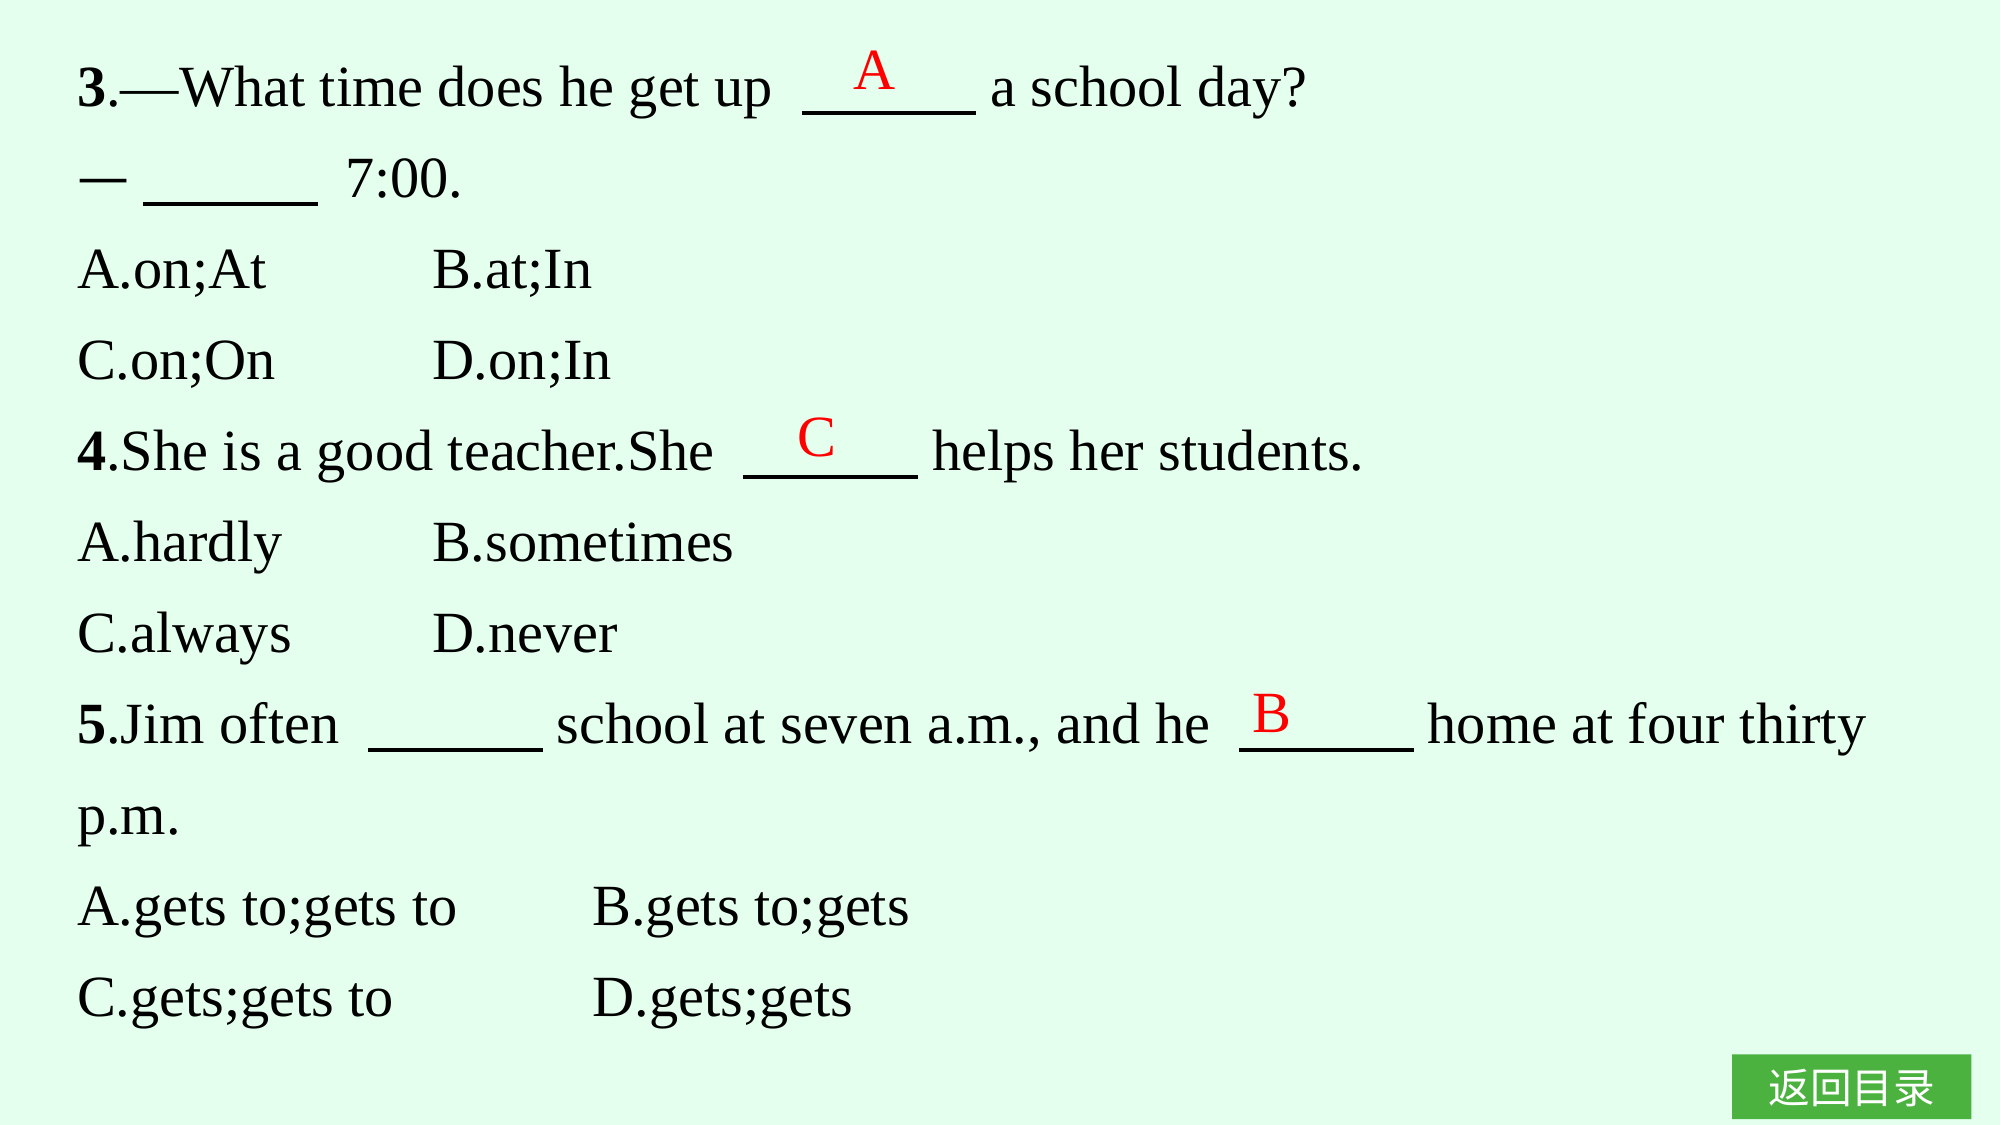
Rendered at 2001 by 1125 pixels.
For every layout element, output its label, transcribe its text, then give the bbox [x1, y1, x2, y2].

text_box A [838, 23, 922, 109]
text_box C [782, 390, 852, 476]
text_box B [1237, 667, 1307, 752]
text_box 3.—What time does he get up a school day? — 7:00. A.on;At B.at;In C.on;On D.on;In 4.She is a good teacher.She helps her students. A.hardly B.sometimes C.always D.never 5.Jim often school at seven a.m., and he home at four thirty p.m. A.gets to;gets to B.gets to;gets C.gets;gets to D.gets;gets [62, 19, 1938, 1036]
